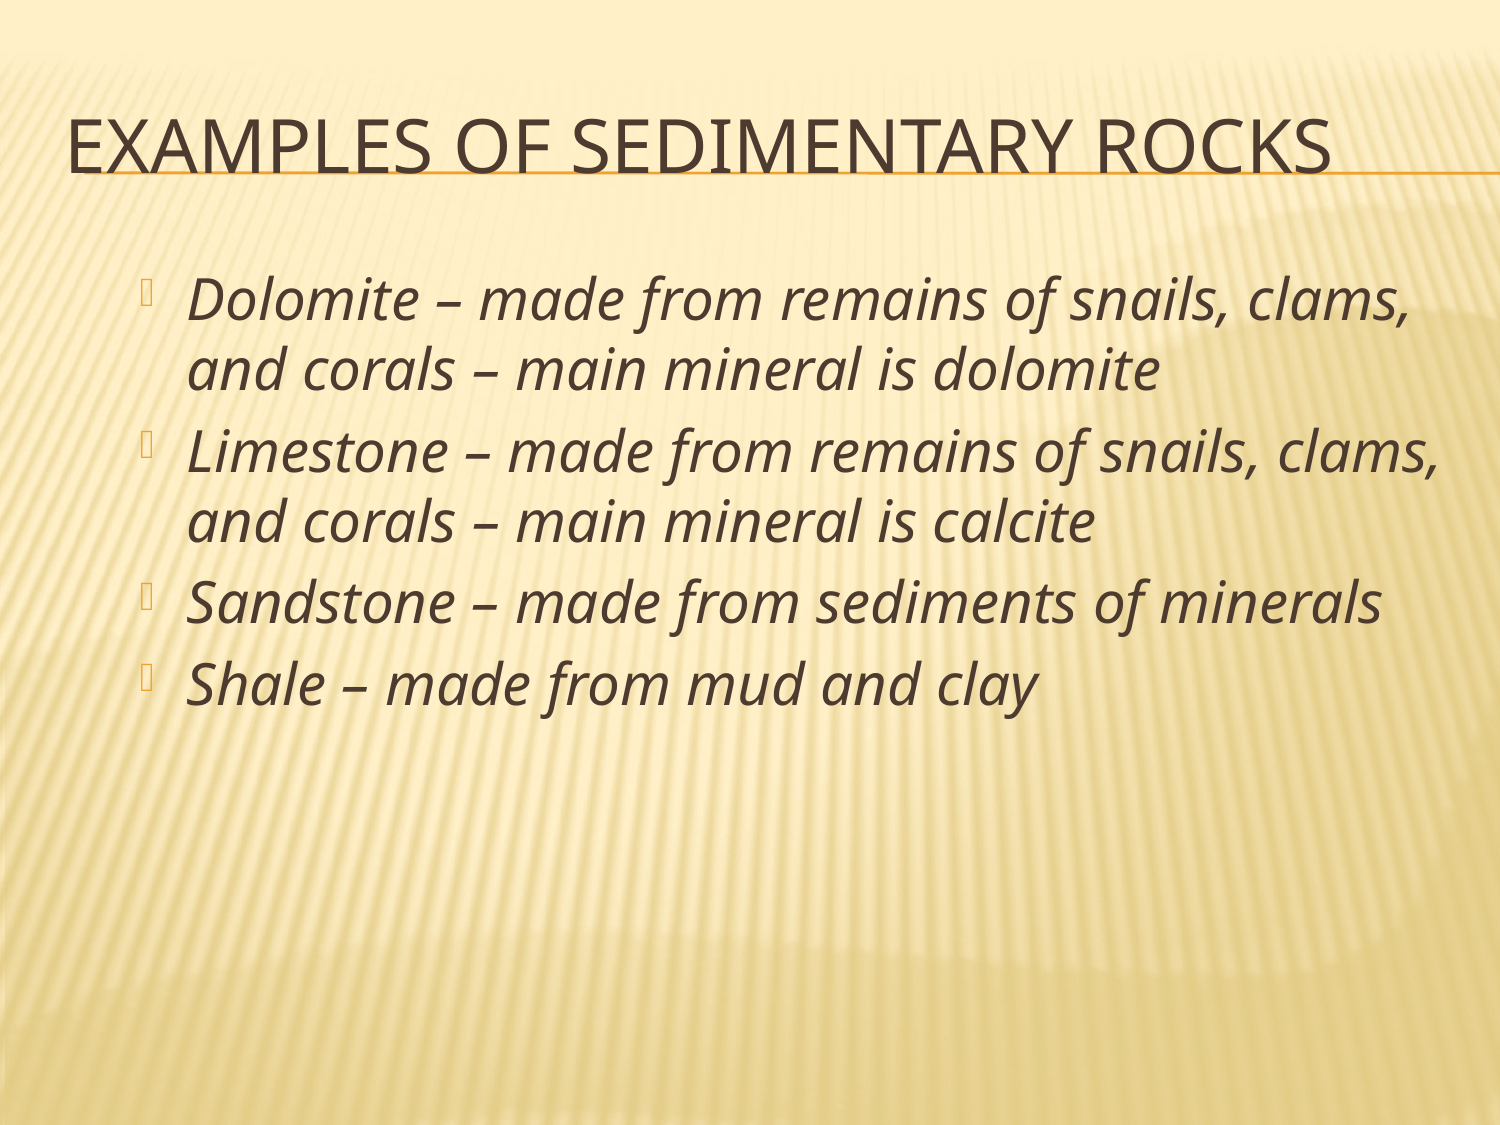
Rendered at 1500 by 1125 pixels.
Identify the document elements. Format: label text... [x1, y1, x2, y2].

title Examples of sedimentary rocks [50, 75, 1475, 213]
list Dolomite – made from remains of snails, clams, and corals – main mineral is dolomite Limestone – made from remains of snails, clams, and corals – main mineral is calcite Sandstone – made from sediments of minerals Shale – made from mud and clay [50, 254, 1475, 998]
